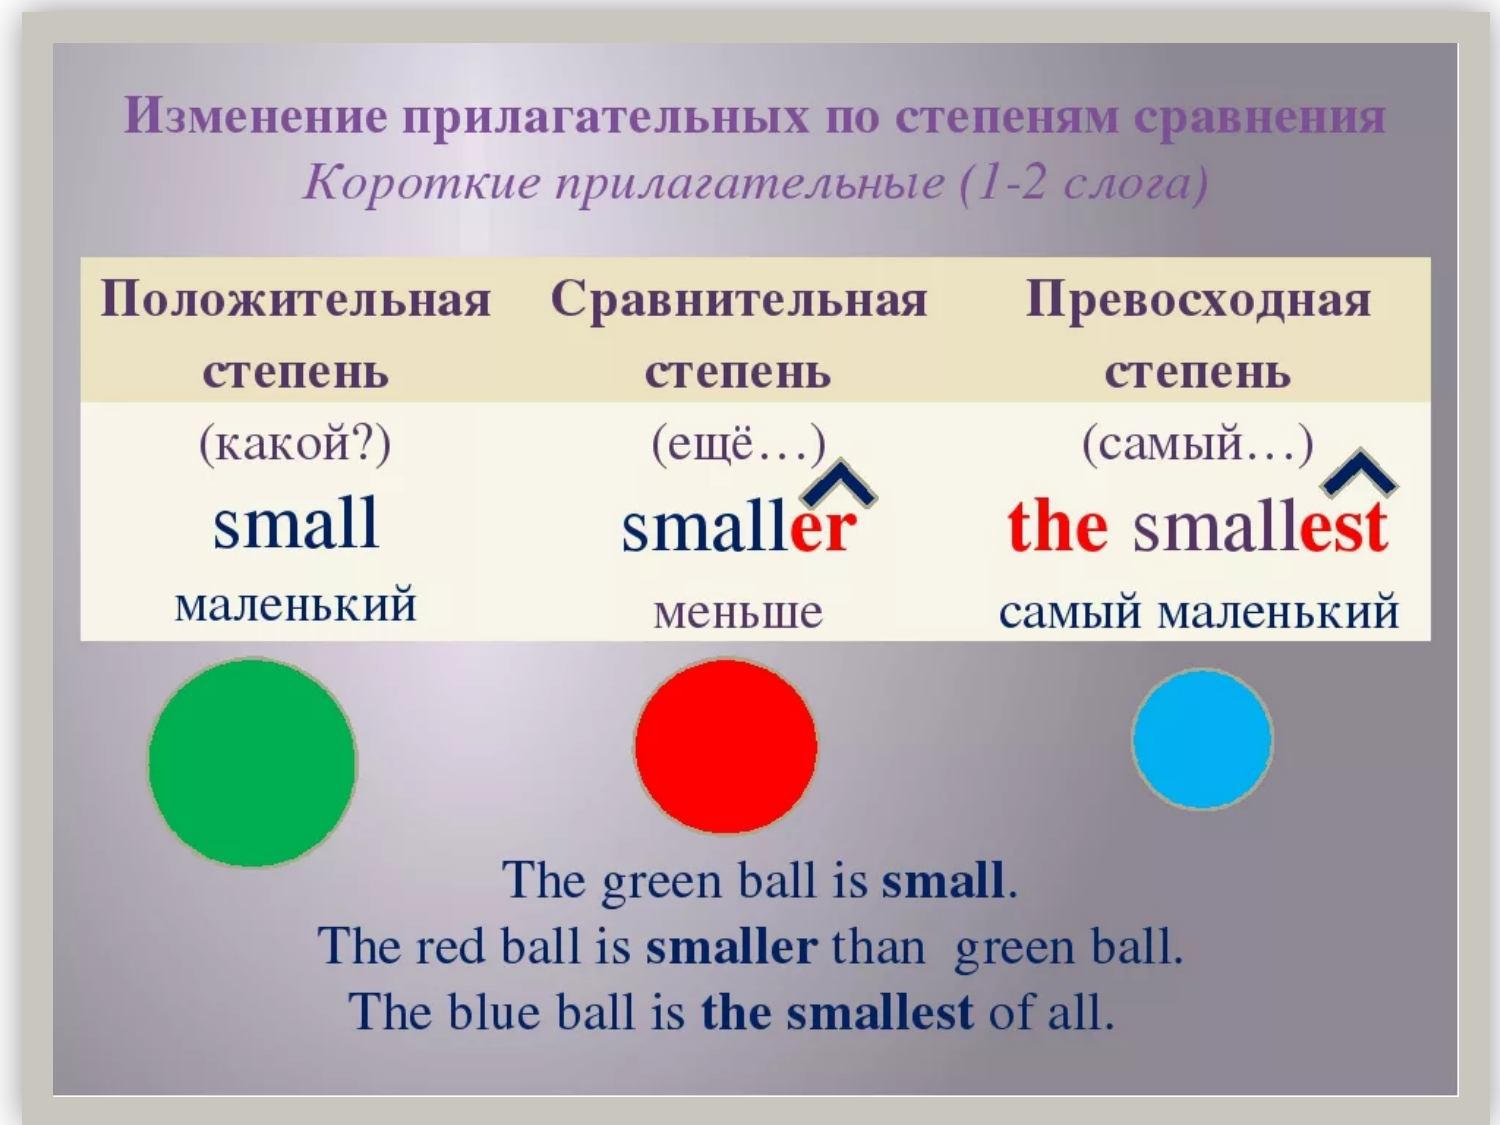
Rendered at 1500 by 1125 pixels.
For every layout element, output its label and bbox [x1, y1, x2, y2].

picture [52, 42, 1459, 1098]
